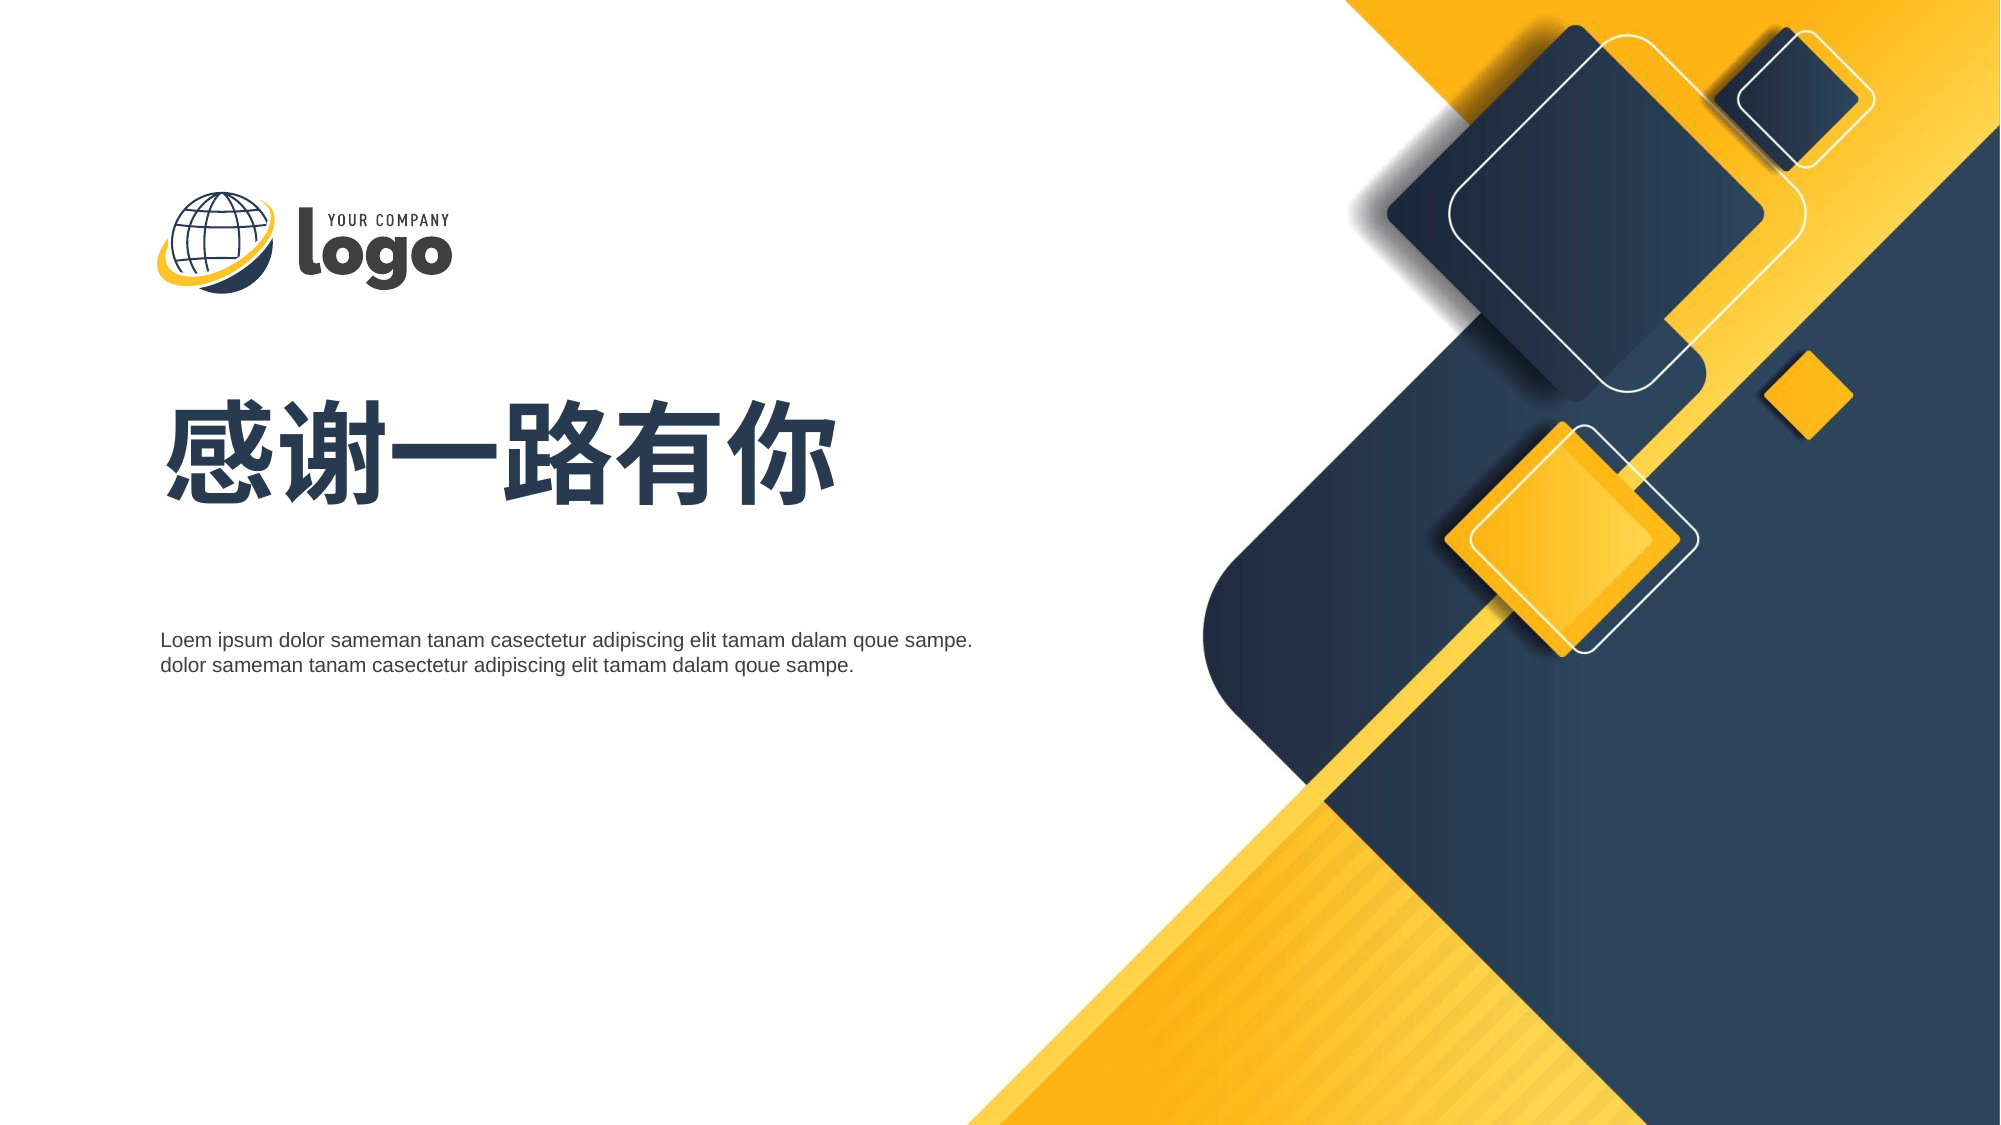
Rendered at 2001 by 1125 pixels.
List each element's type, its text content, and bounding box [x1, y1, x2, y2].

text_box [156, 191, 452, 294]
picture [0, 0, 2000, 1125]
text_box Loem ipsum dolor sameman tanam casectetur adipiscing elit tamam dalam qoue sampe. dolor sameman tanam casectetur adipiscing elit tamam dalam qoue sampe. [145, 619, 1008, 710]
text_box 感谢一路有你 [149, 375, 854, 526]
